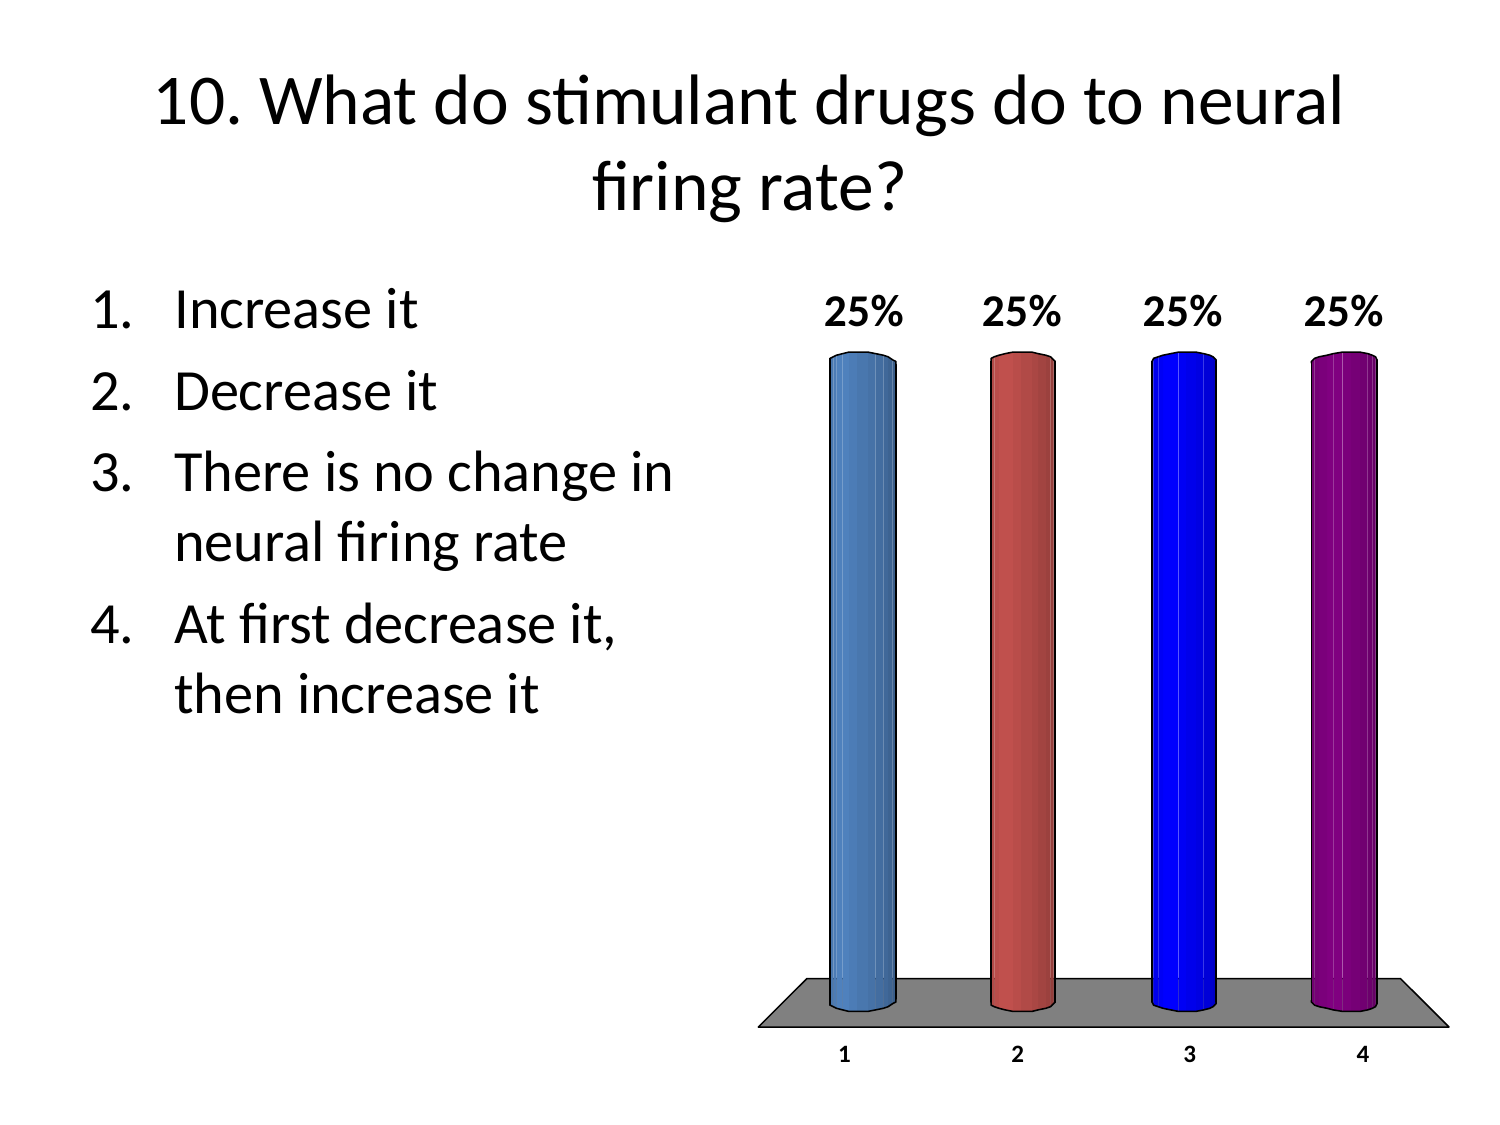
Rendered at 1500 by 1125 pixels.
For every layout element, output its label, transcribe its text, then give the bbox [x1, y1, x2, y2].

list Increase it Decrease it There is no change in neural firing rate At first decrease it, then increase it [75, 262, 750, 1005]
title 10. What do stimulant drugs do to neural firing rate? [75, 45, 1425, 233]
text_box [739, 270, 1490, 1115]
